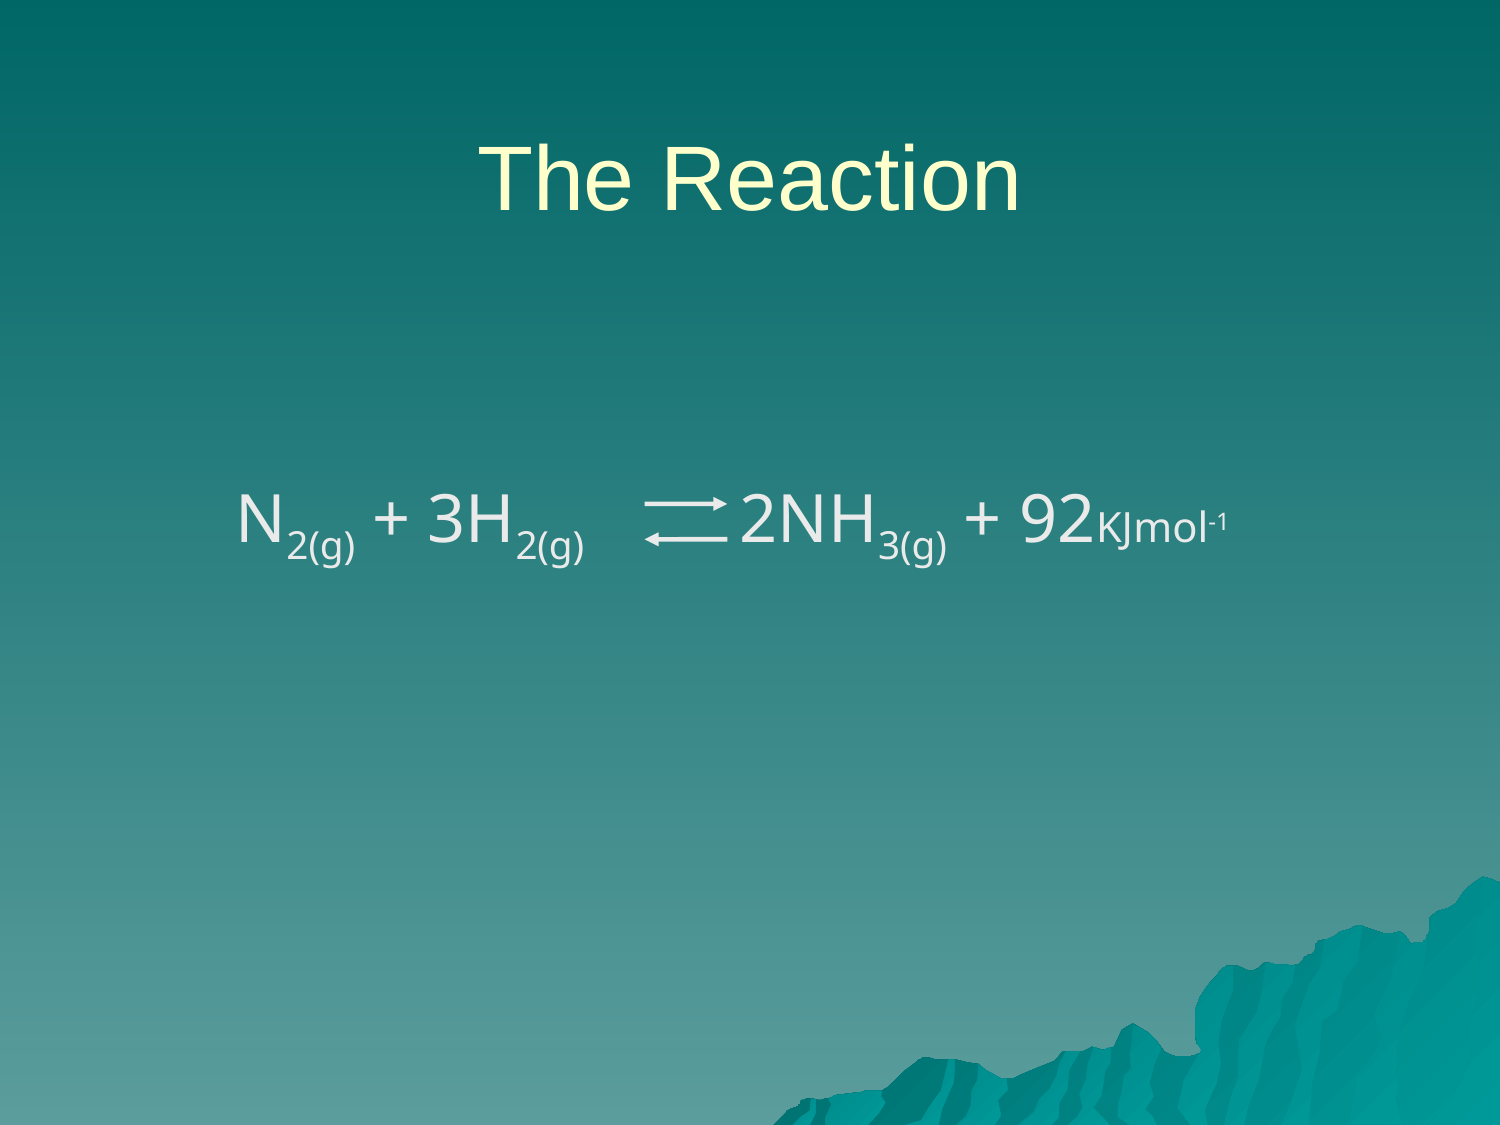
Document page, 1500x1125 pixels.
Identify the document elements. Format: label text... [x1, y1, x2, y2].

list N2(g) + 3H2(g) 2NH3(g) + 92KJmol-1 [74, 468, 1426, 1006]
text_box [644, 503, 728, 540]
title The Reaction [74, 45, 1426, 303]
